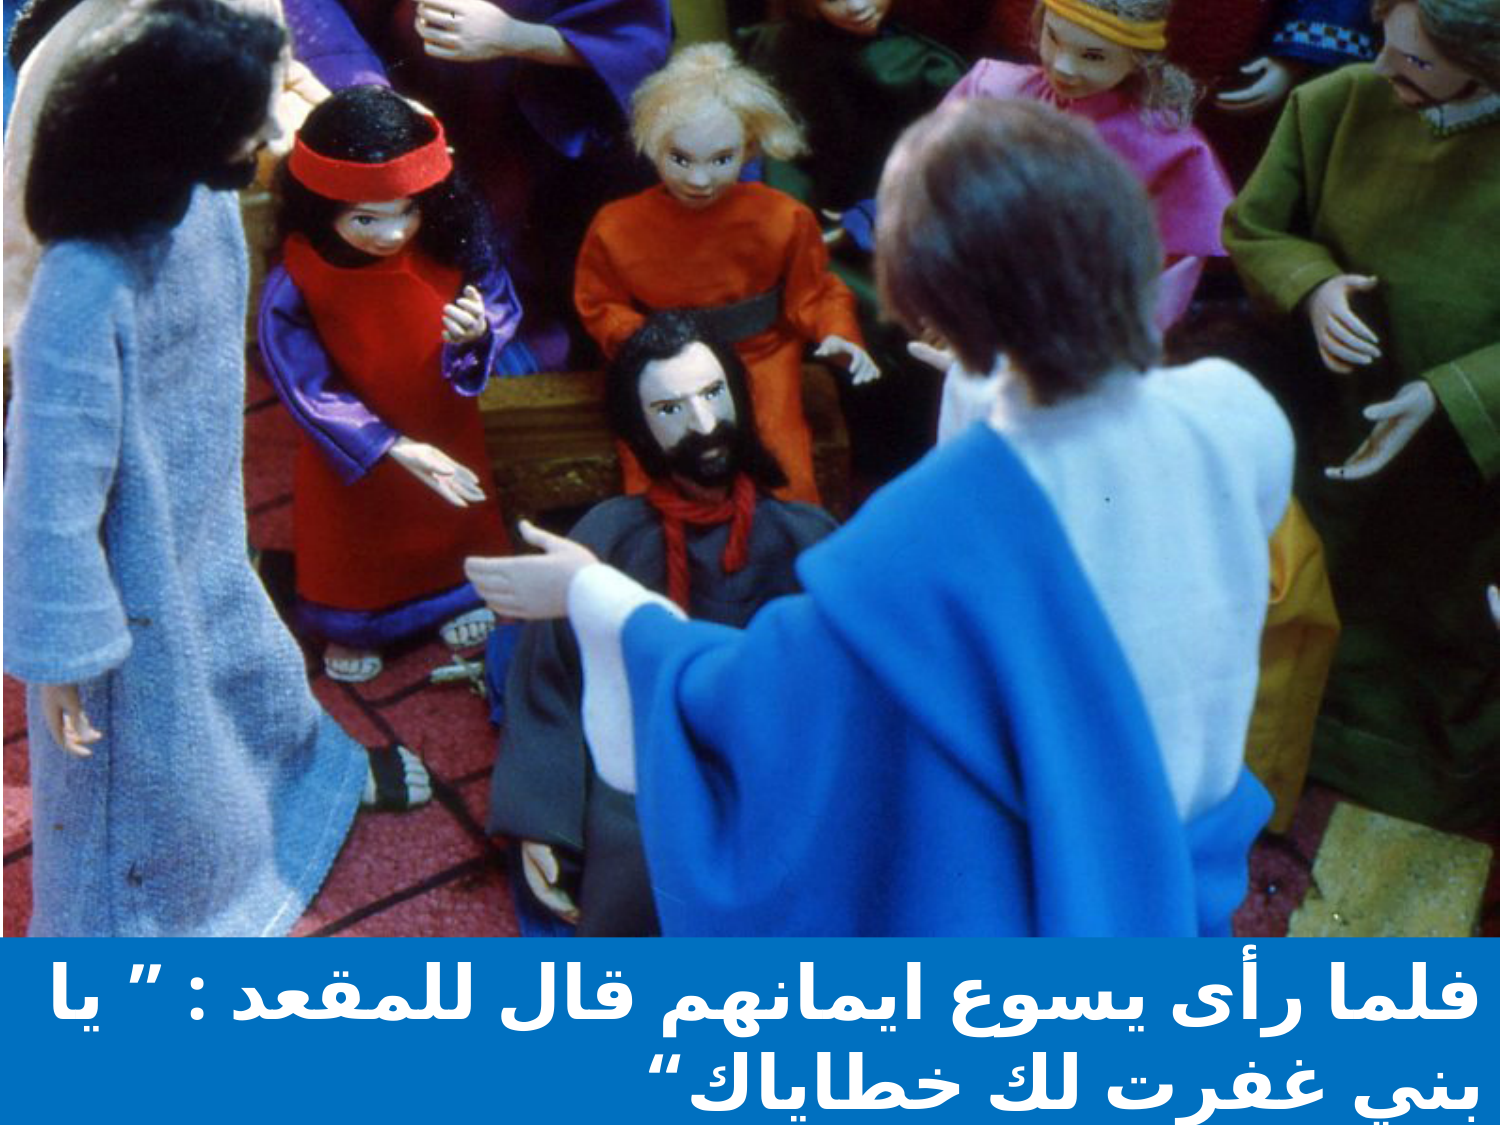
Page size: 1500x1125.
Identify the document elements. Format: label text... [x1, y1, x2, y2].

picture [2, 0, 1500, 938]
text_box فلما رأى يسوع ايمانهم قال للمقعد : ” يا بني غفرت لك خطاياك“ [0, 944, 1500, 1125]
